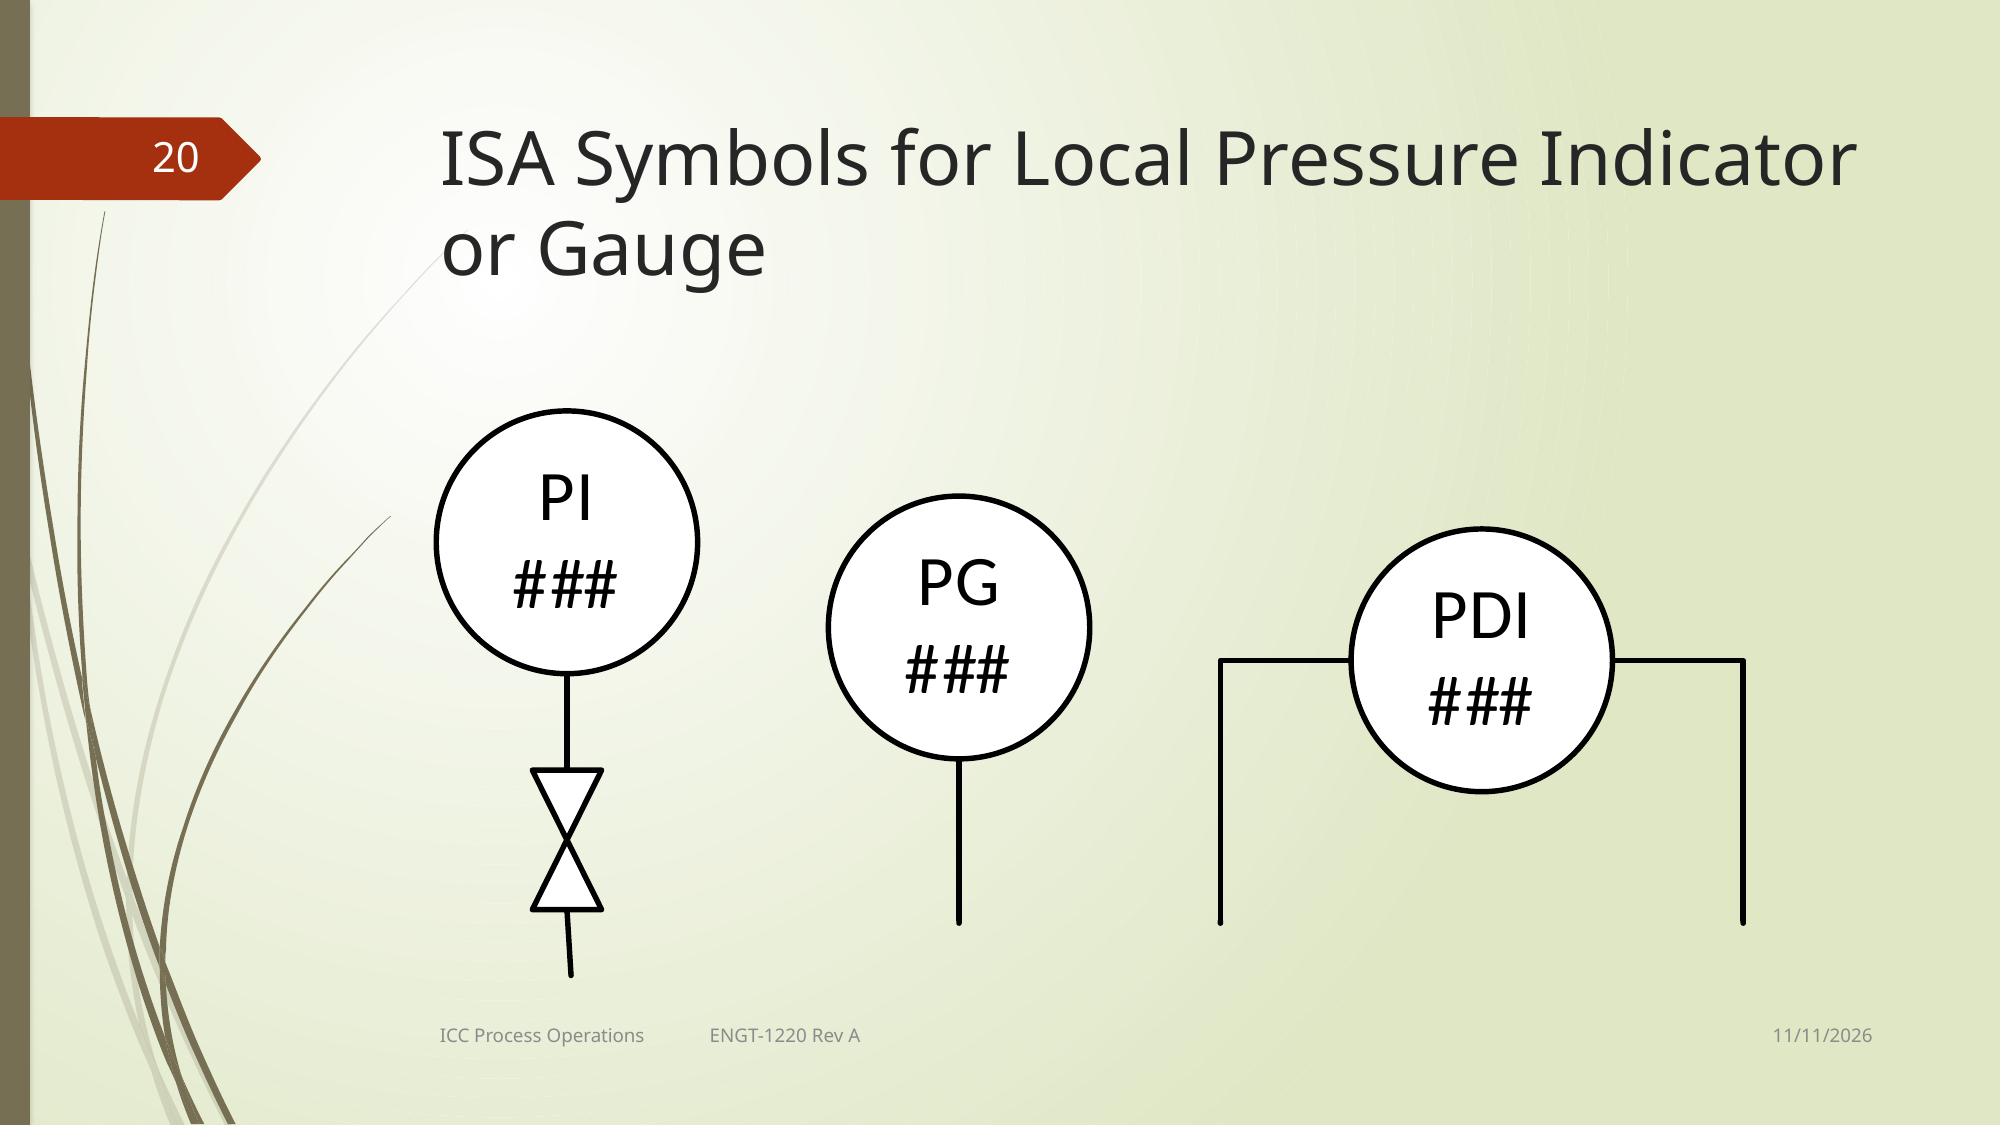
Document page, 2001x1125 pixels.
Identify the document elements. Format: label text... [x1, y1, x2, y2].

title ISA Symbols for Local Pressure Indicator or Gauge [425, 102, 1888, 313]
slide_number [1699, 1005, 1888, 1067]
footer ICC Process Operations ENGT-1220 Rev A [424, 1006, 1675, 1067]
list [425, 399, 1749, 981]
slide_number 20 [87, 129, 216, 190]
